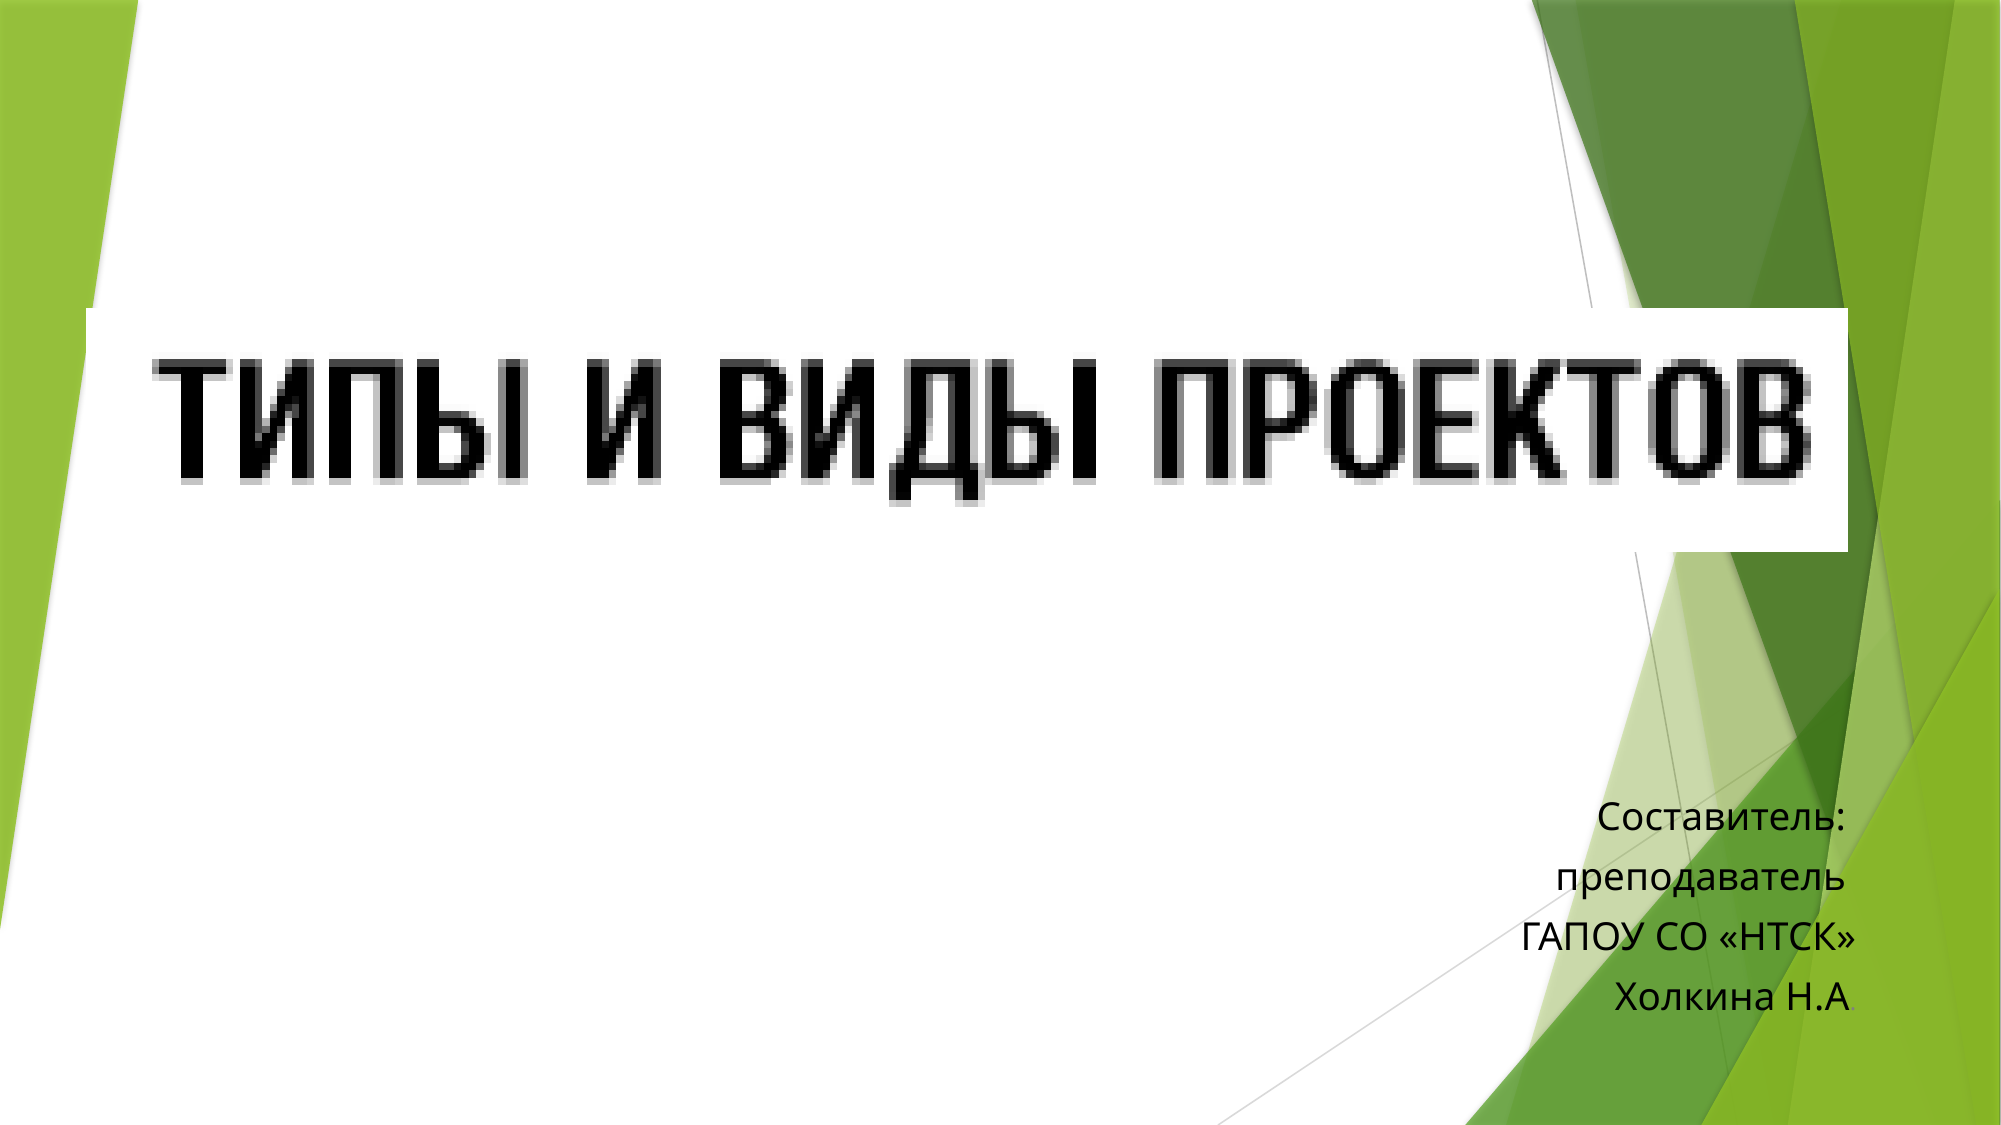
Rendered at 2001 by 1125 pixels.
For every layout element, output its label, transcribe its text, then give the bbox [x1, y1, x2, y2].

picture [86, 308, 1849, 553]
subtitle Составитель: преподаватель ГАПОУ СО «НТСК» Холкина Н.А. [597, 784, 1872, 1028]
